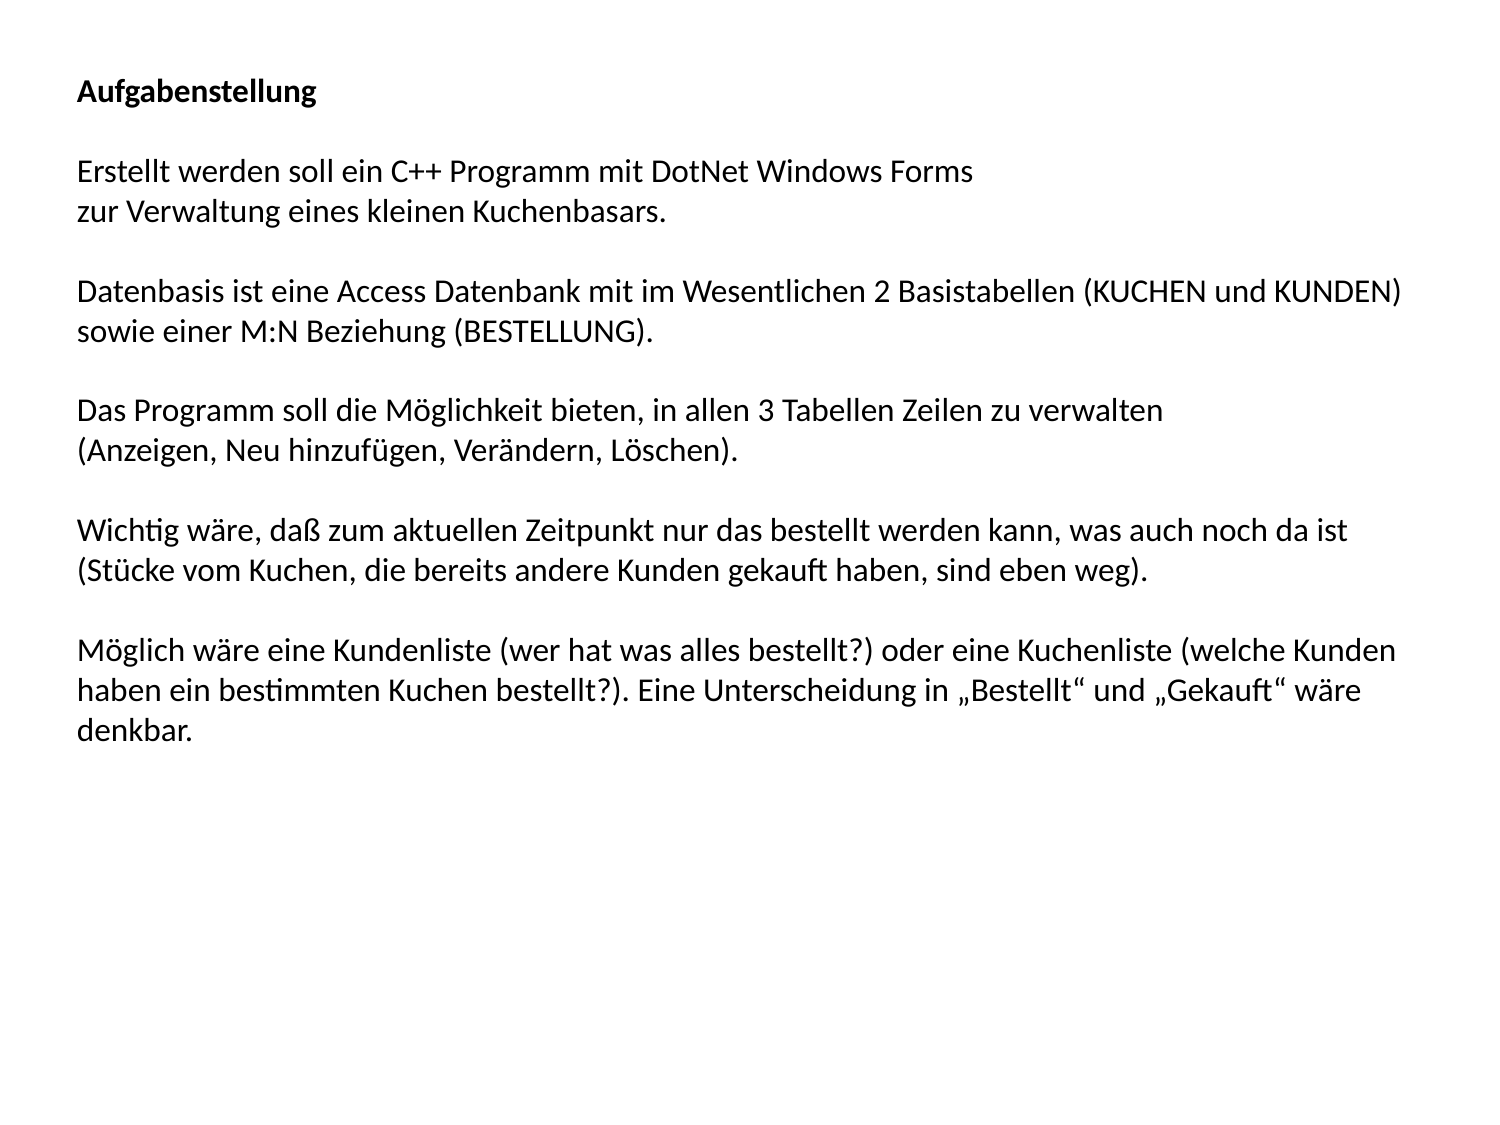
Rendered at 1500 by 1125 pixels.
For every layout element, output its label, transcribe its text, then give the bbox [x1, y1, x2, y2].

text_box Aufgabenstellung Erstellt werden soll ein C++ Programm mit DotNet Windows Forms zur Verwaltung eines kleinen Kuchenbasars. Datenbasis ist eine Access Datenbank mit im Wesentlichen 2 Basistabellen (KUCHEN und KUNDEN) sowie einer M:N Beziehung (BESTELLUNG). Das Programm soll die Möglichkeit bieten, in allen 3 Tabellen Zeilen zu verwalten (Anzeigen, Neu hinzufügen, Verändern, Löschen). Wichtig wäre, daß zum aktuellen Zeitpunkt nur das bestellt werden kann, was auch noch da ist (Stücke vom Kuchen, die bereits andere Kunden gekauft haben, sind eben weg). Möglich wäre eine Kundenliste (wer hat was alles bestellt?) oder eine Kuchenliste (welche Kunden haben ein bestimmten Kuchen bestellt?). Eine Unterscheidung in „Bestellt“ und „Gekauft“ wäre denkbar. [62, 61, 1435, 756]
